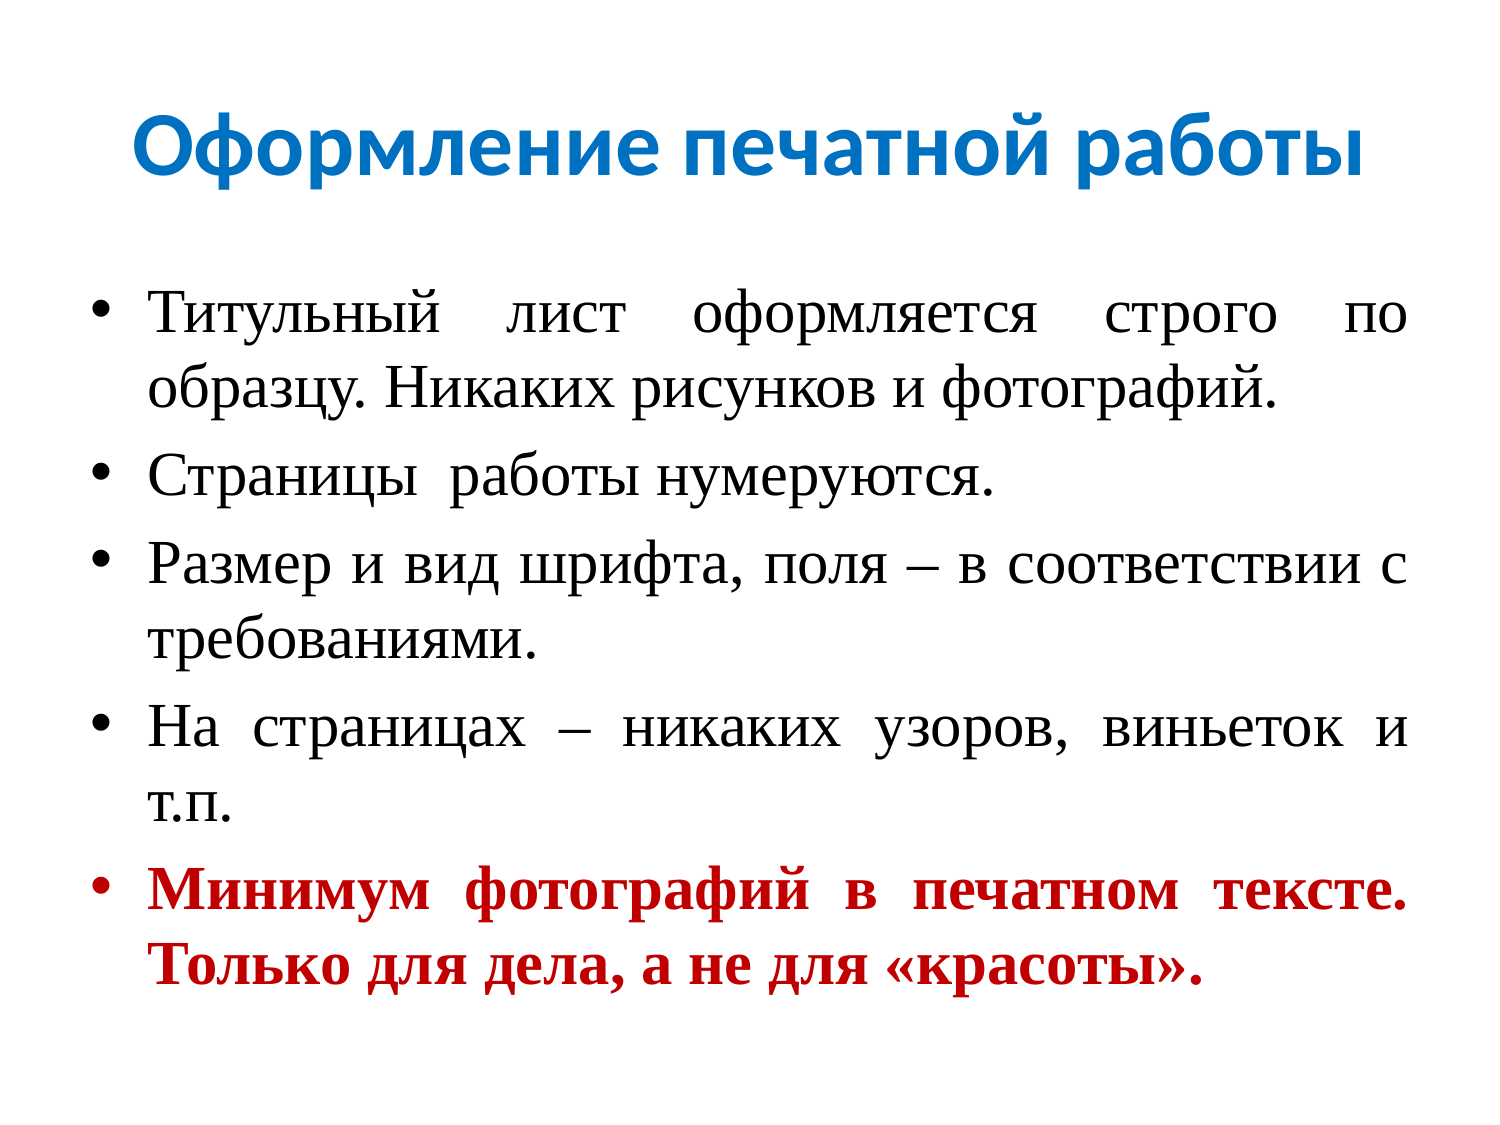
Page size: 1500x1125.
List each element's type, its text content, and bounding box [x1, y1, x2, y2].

title Оформление печатной работы [75, 45, 1425, 233]
list Титульный лист оформляется строго по образцу. Никаких рисунков и фотографий. Страницы работы нумеруются. Размер и вид шрифта, поля – в соответствии с требованиями. На страницах – никаких узоров, виньеток и т.п. Минимум фотографий в печатном тексте. Только для дела, а не для «красоты». [75, 262, 1425, 1005]
